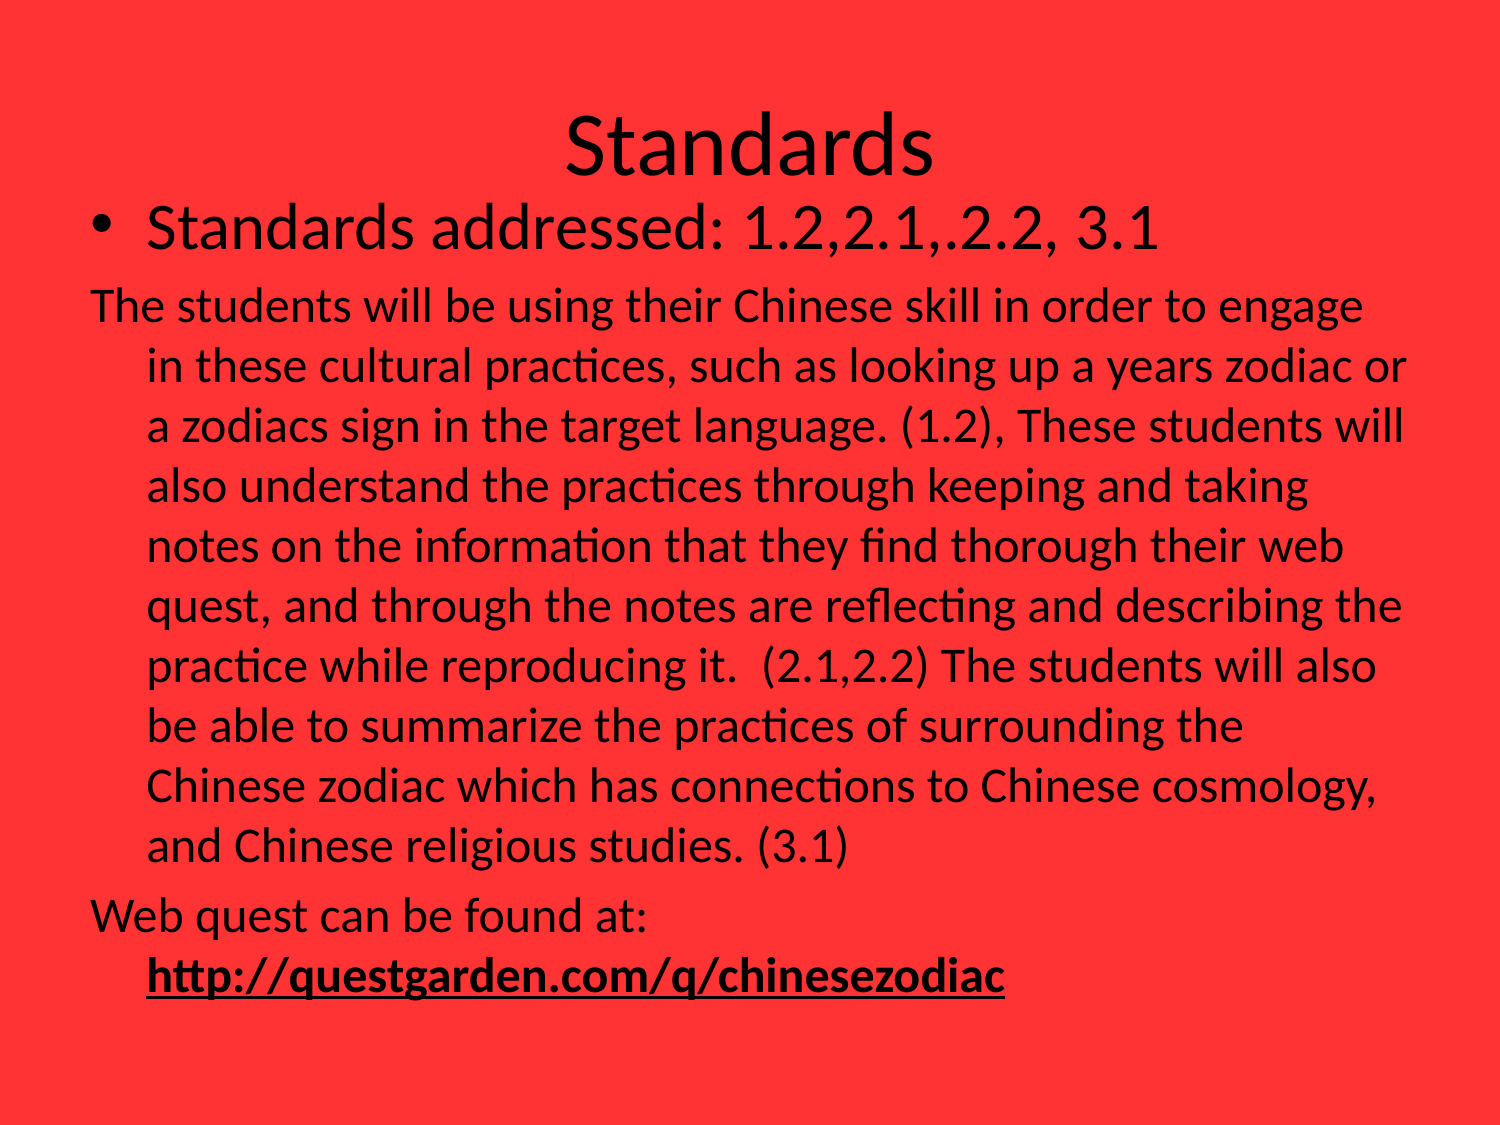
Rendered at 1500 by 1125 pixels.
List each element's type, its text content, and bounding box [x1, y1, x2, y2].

title Standards [75, 45, 1425, 174]
list Standards addressed: 1.2,2.1,.2.2, 3.1 The students will be using their Chinese skill in order to engage in these cultural practices, such as looking up a years zodiac or a zodiacs sign in the target language. (1.2), These students will also understand the practices through keeping and taking notes on the information that they find thorough their web quest, and through the notes are reflecting and describing the practice while reproducing it. (2.1,2.2) The students will also be able to summarize the practices of surrounding the Chinese zodiac which has connections to Chinese cosmology, and Chinese religious studies. (3.1) Web quest can be found at: http://questgarden.com/q/chinesezodiac [75, 174, 1425, 1088]
